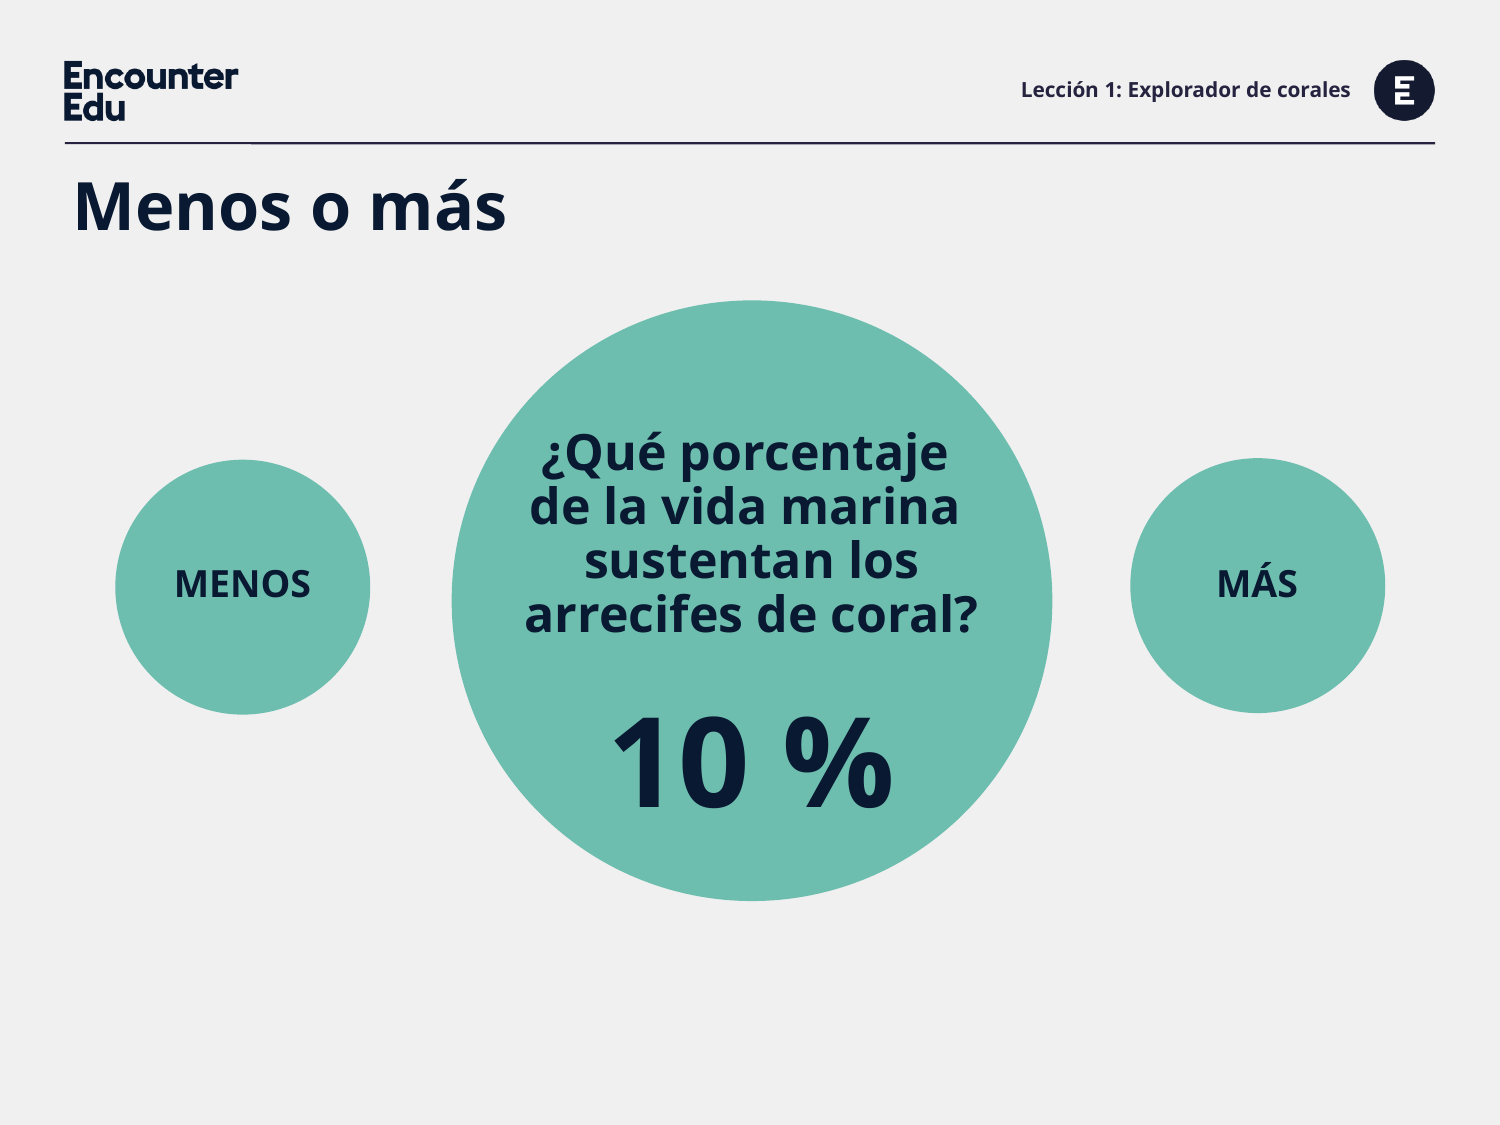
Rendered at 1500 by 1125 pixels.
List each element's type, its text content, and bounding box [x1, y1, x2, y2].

title Lección 1: Explorador de corales [749, 67, 1359, 114]
list MENOS [64, 515, 421, 656]
picture [1372, 58, 1436, 122]
text_box MÁS [1079, 516, 1435, 655]
text_box Menos o más [64, 156, 587, 252]
picture [60, 59, 243, 122]
list ¿Qué porcentaje de la vida marina sustentan los arrecifes de coral? [482, 419, 1021, 602]
list 10 % [482, 691, 1021, 874]
